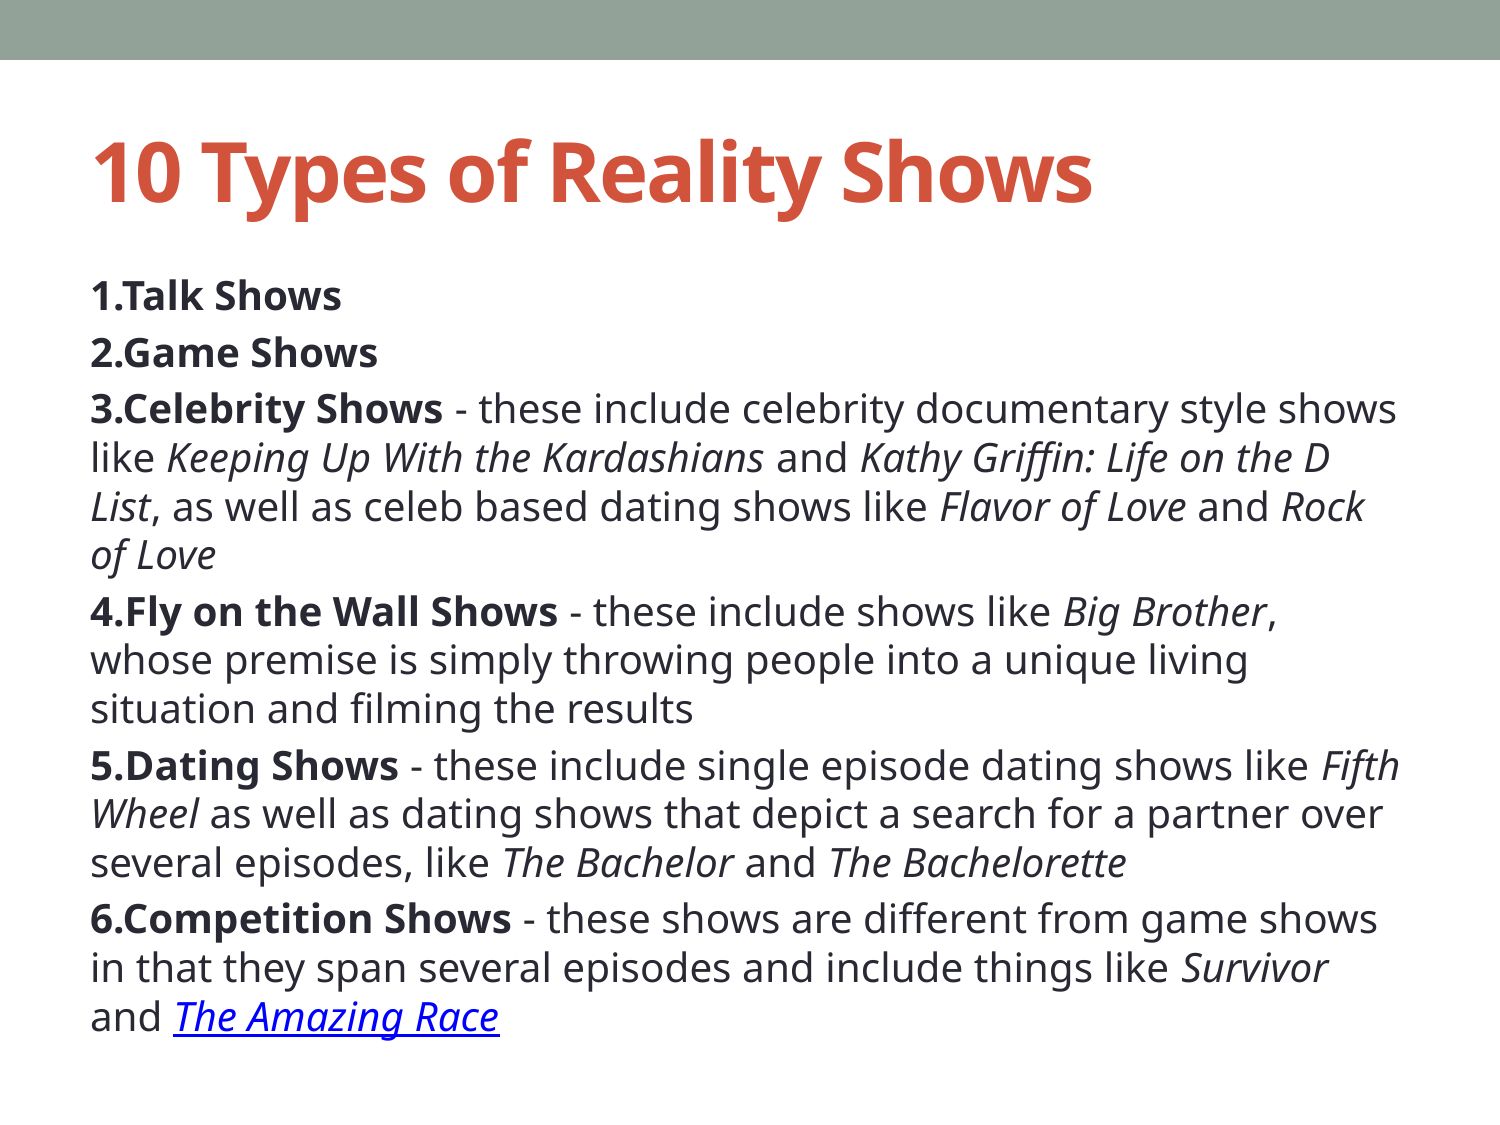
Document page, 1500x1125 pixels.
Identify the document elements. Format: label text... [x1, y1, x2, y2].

title 10 Types of Reality Shows [75, 87, 1425, 250]
list 1.Talk Shows 2.Game Shows 3.Celebrity Shows - these include celebrity documentary style shows like Keeping Up With the Kardashians and Kathy Griffin: Life on the D List, as well as celeb based dating shows like Flavor of Love and Rock of Love 4.Fly on the Wall Shows - these include shows like Big Brother, whose premise is simply throwing people into a unique living situation and filming the results 5.Dating Shows - these include single episode dating shows like Fifth Wheel as well as dating shows that depict a search for a partner over several episodes, like The Bachelor and The Bachelorette 6.Competition Shows - these shows are different from game shows in that they span several episodes and include things like Survivor and The Amazing Race [75, 262, 1425, 1063]
